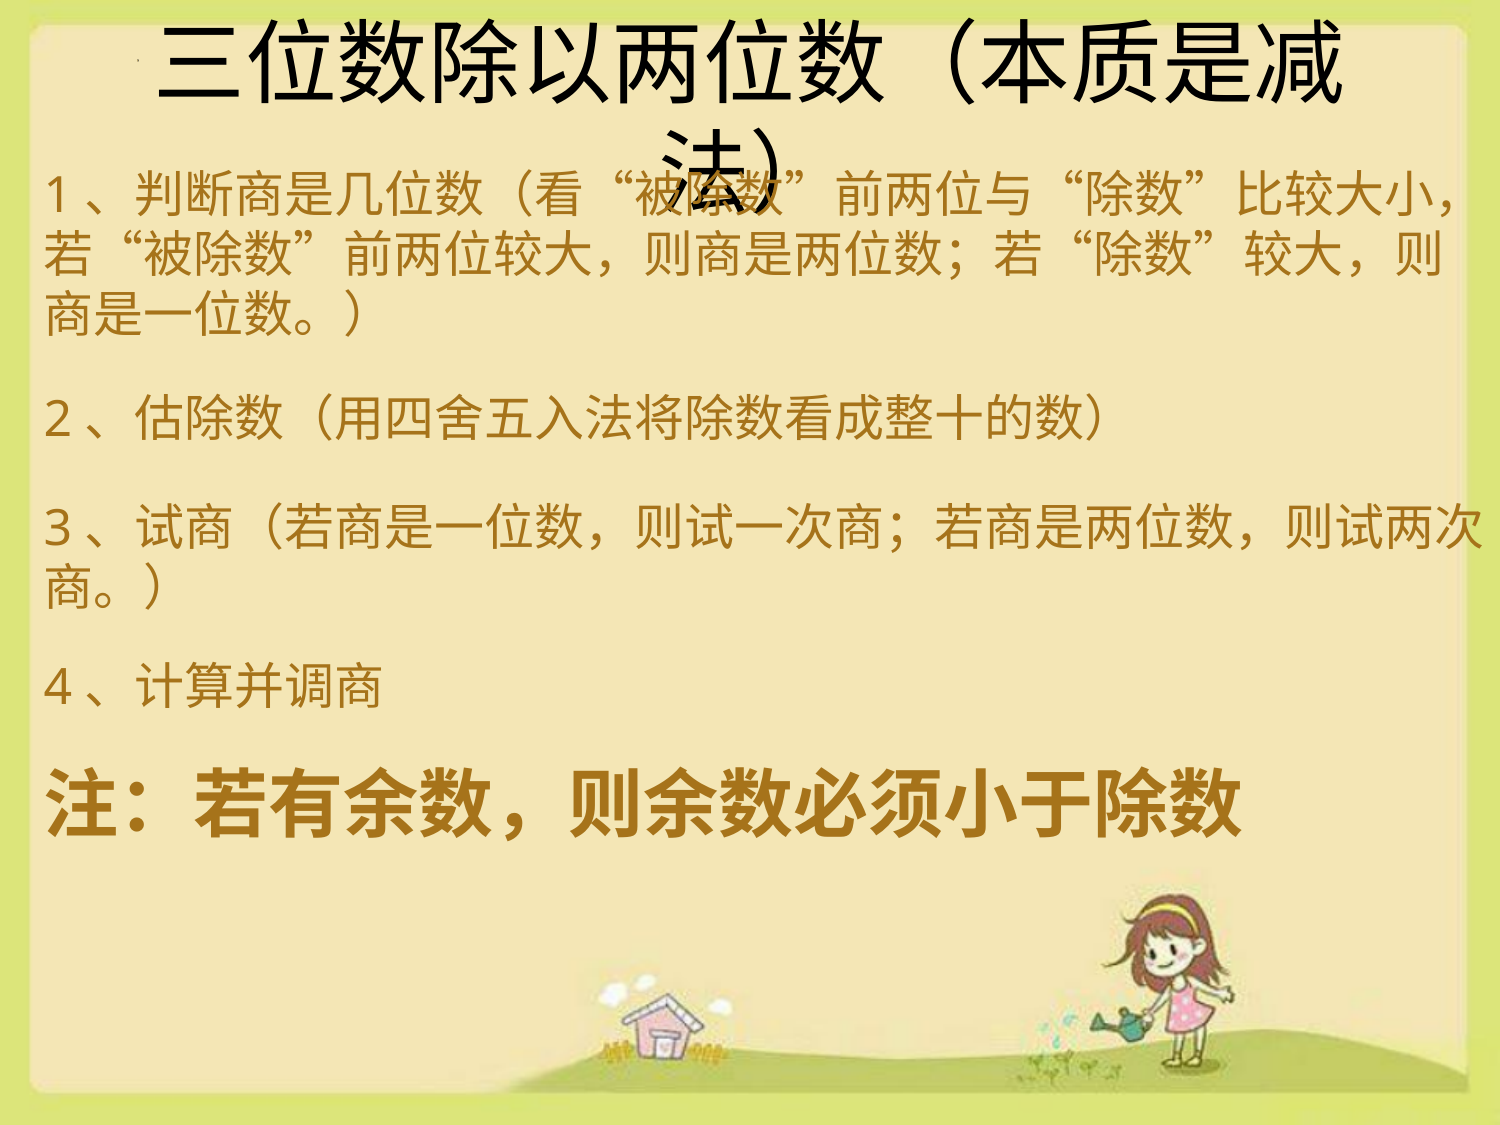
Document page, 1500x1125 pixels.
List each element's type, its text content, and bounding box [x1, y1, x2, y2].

text_box 注：若有余数，则余数必须小于除数 [29, 748, 1318, 854]
text_box 3、试商（若商是一位数，则试一次商；若商是两位数，则试两次商。） [28, 487, 1500, 623]
text_box 2、估除数（用四舍五入法将除数看成整十的数） [28, 379, 1426, 454]
picture [0, 0, 1500, 1125]
text_box 4、计算并调商 [28, 647, 1154, 723]
text_box 1、判断商是几位数（看“被除数”前两位与“除数”比较大小，若“被除数”前两位较大，则商是两位数；若“除数”较大，则商是一位数。） [28, 155, 1466, 350]
title 三位数除以两位数（本质是减法） [74, 44, 1426, 155]
